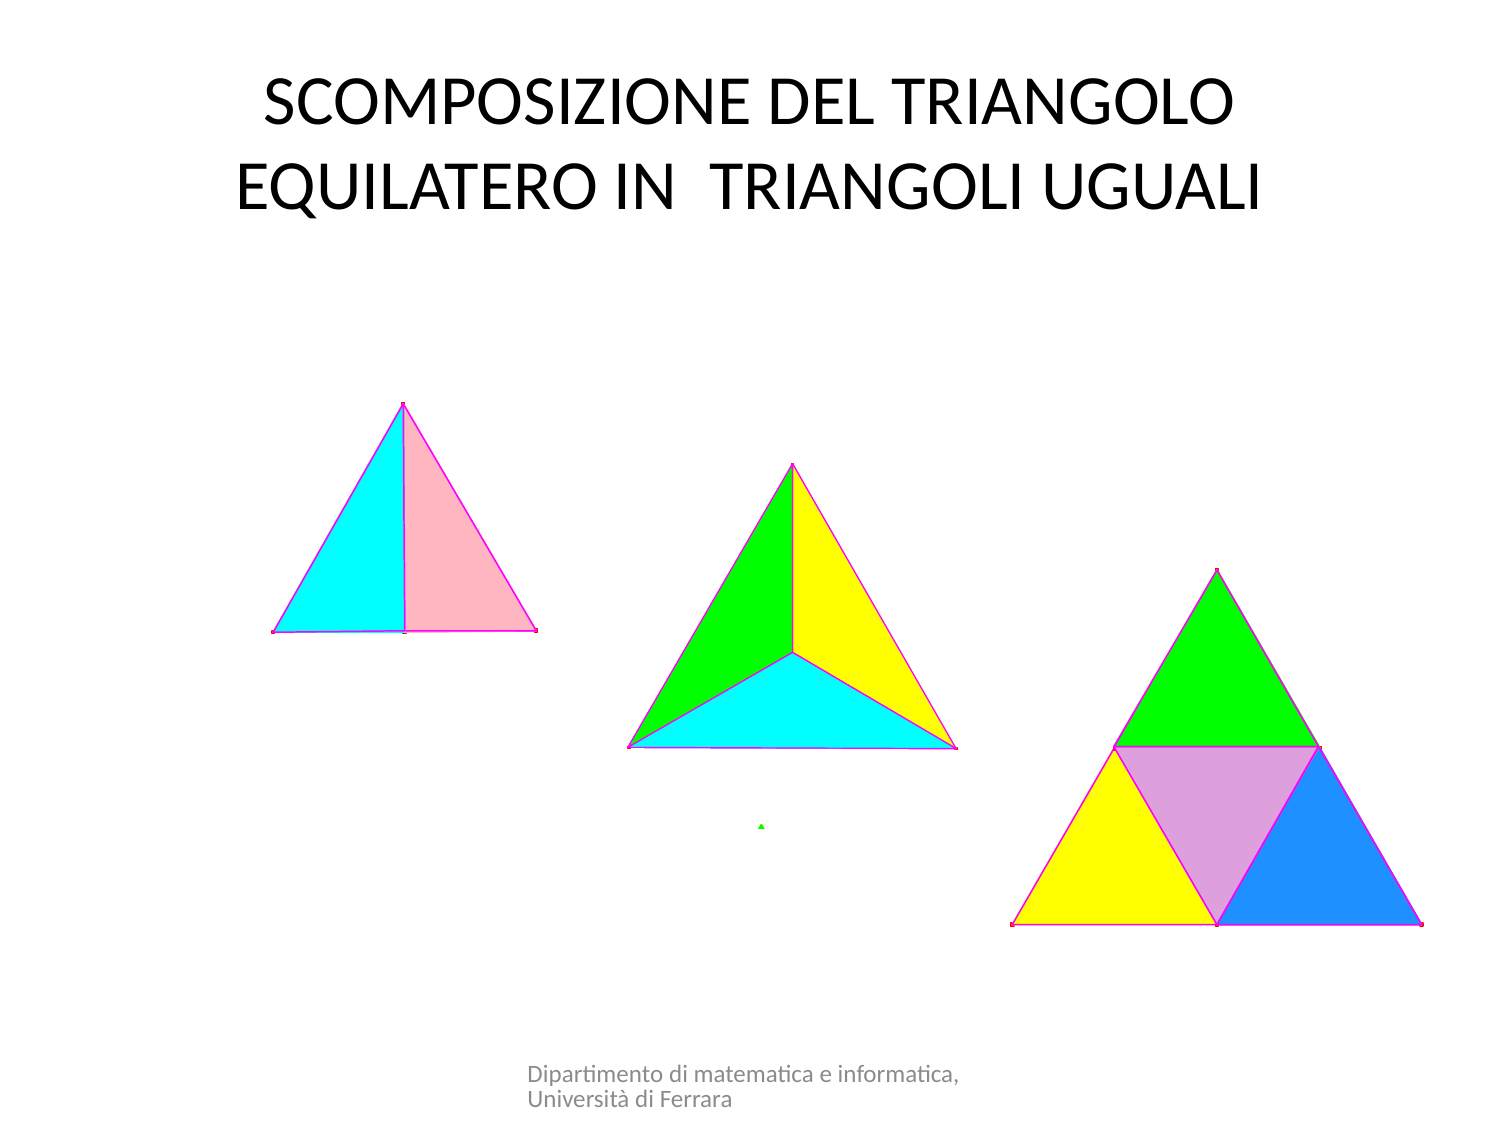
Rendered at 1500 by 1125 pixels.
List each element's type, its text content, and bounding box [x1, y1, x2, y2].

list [135, 331, 666, 746]
title Scomposizione del triangolo equilatero in triangoli uguali [75, 45, 1425, 233]
footer Dipartimento di matematica e informatica, Università di Ferrara [512, 1042, 988, 1103]
picture [584, 438, 1500, 1013]
